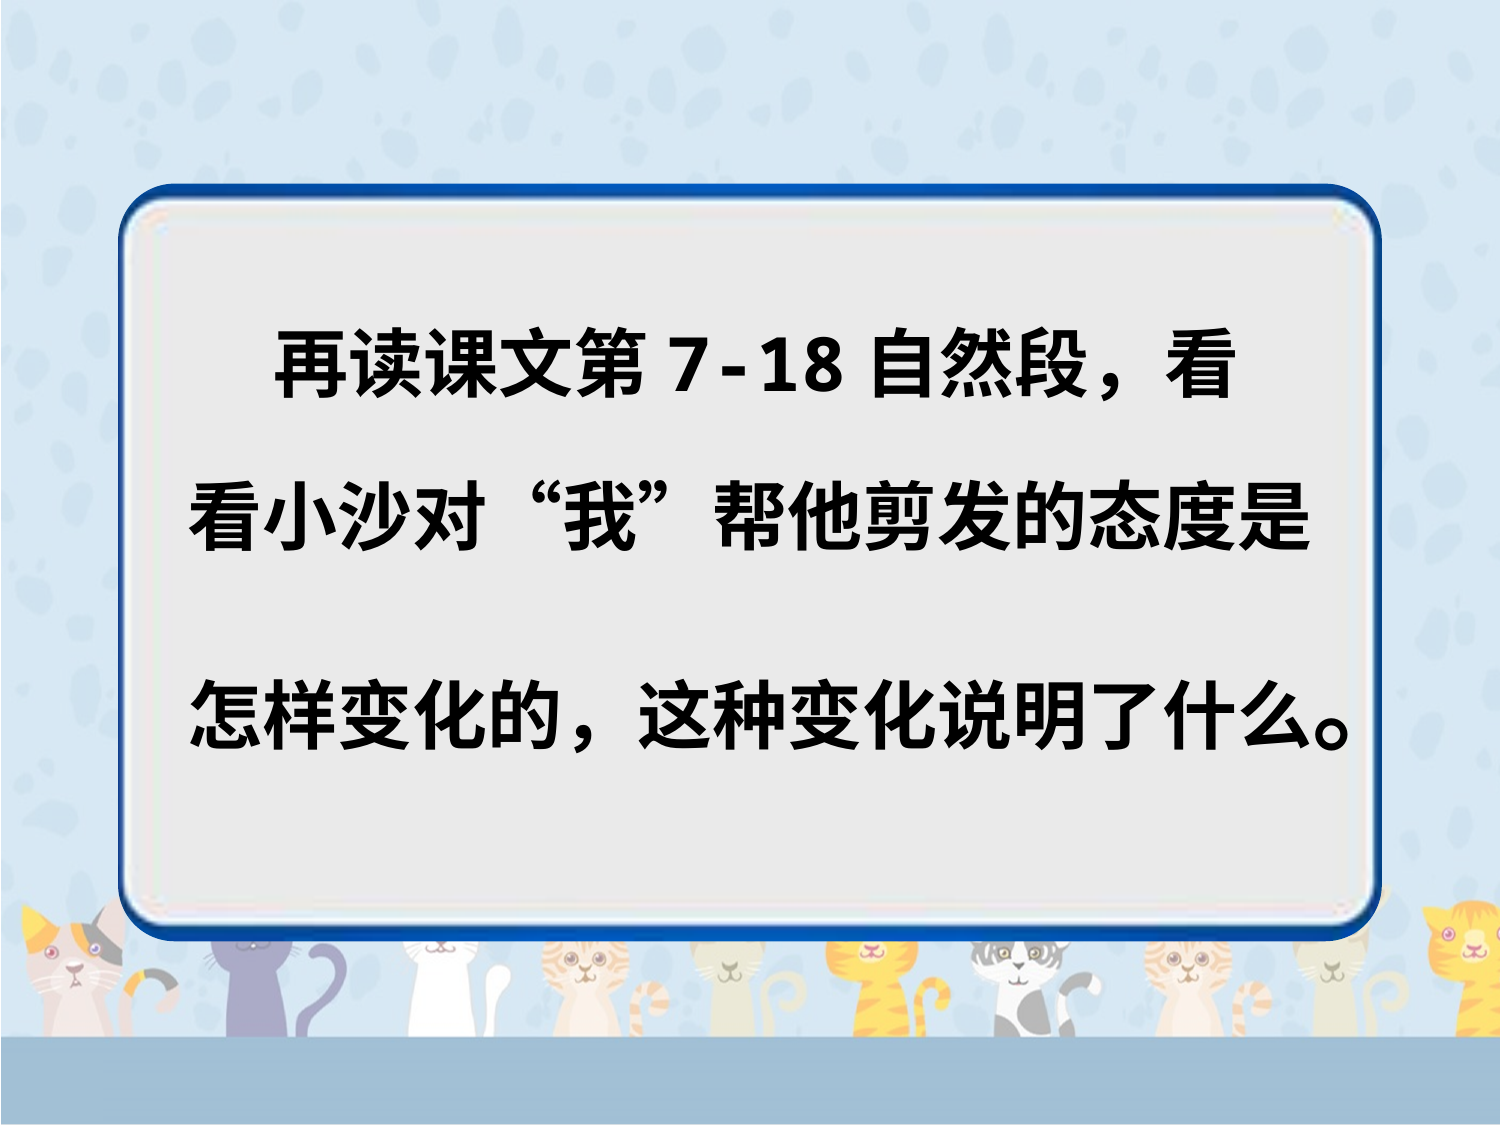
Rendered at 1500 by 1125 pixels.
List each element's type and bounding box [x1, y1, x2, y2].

picture [117, 183, 1383, 942]
